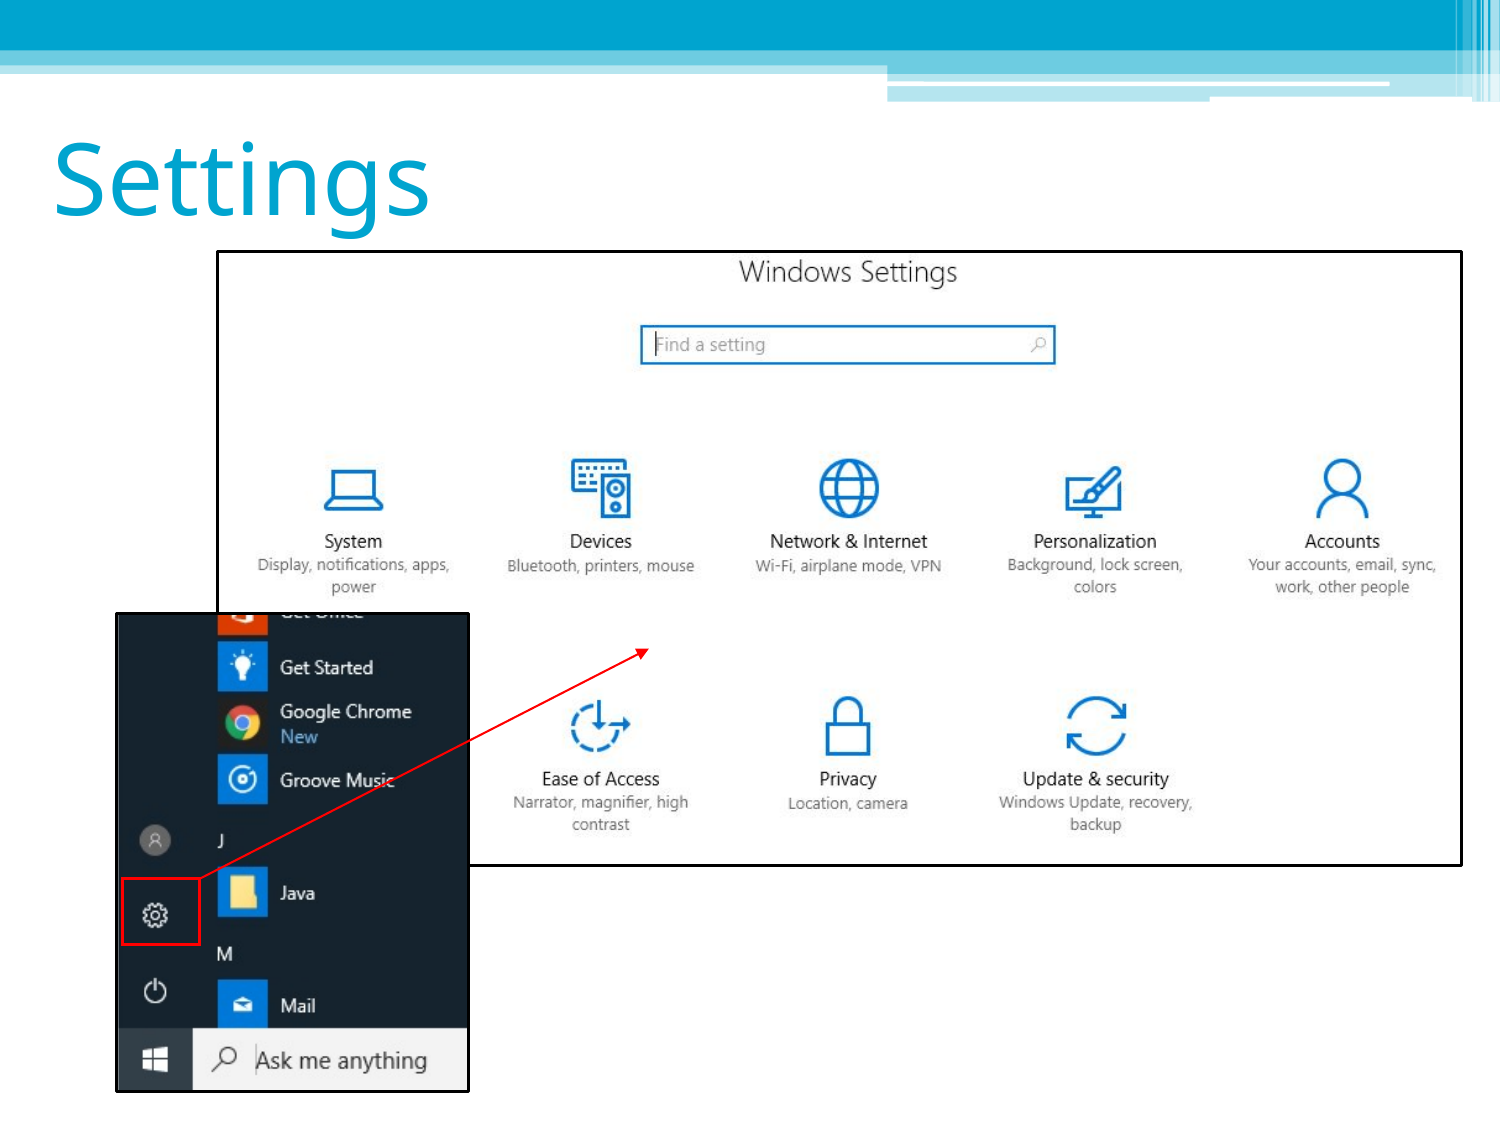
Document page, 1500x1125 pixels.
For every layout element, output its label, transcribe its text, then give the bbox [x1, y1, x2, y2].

picture [219, 252, 1460, 865]
title Settings [37, 87, 1500, 263]
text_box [118, 615, 649, 1091]
